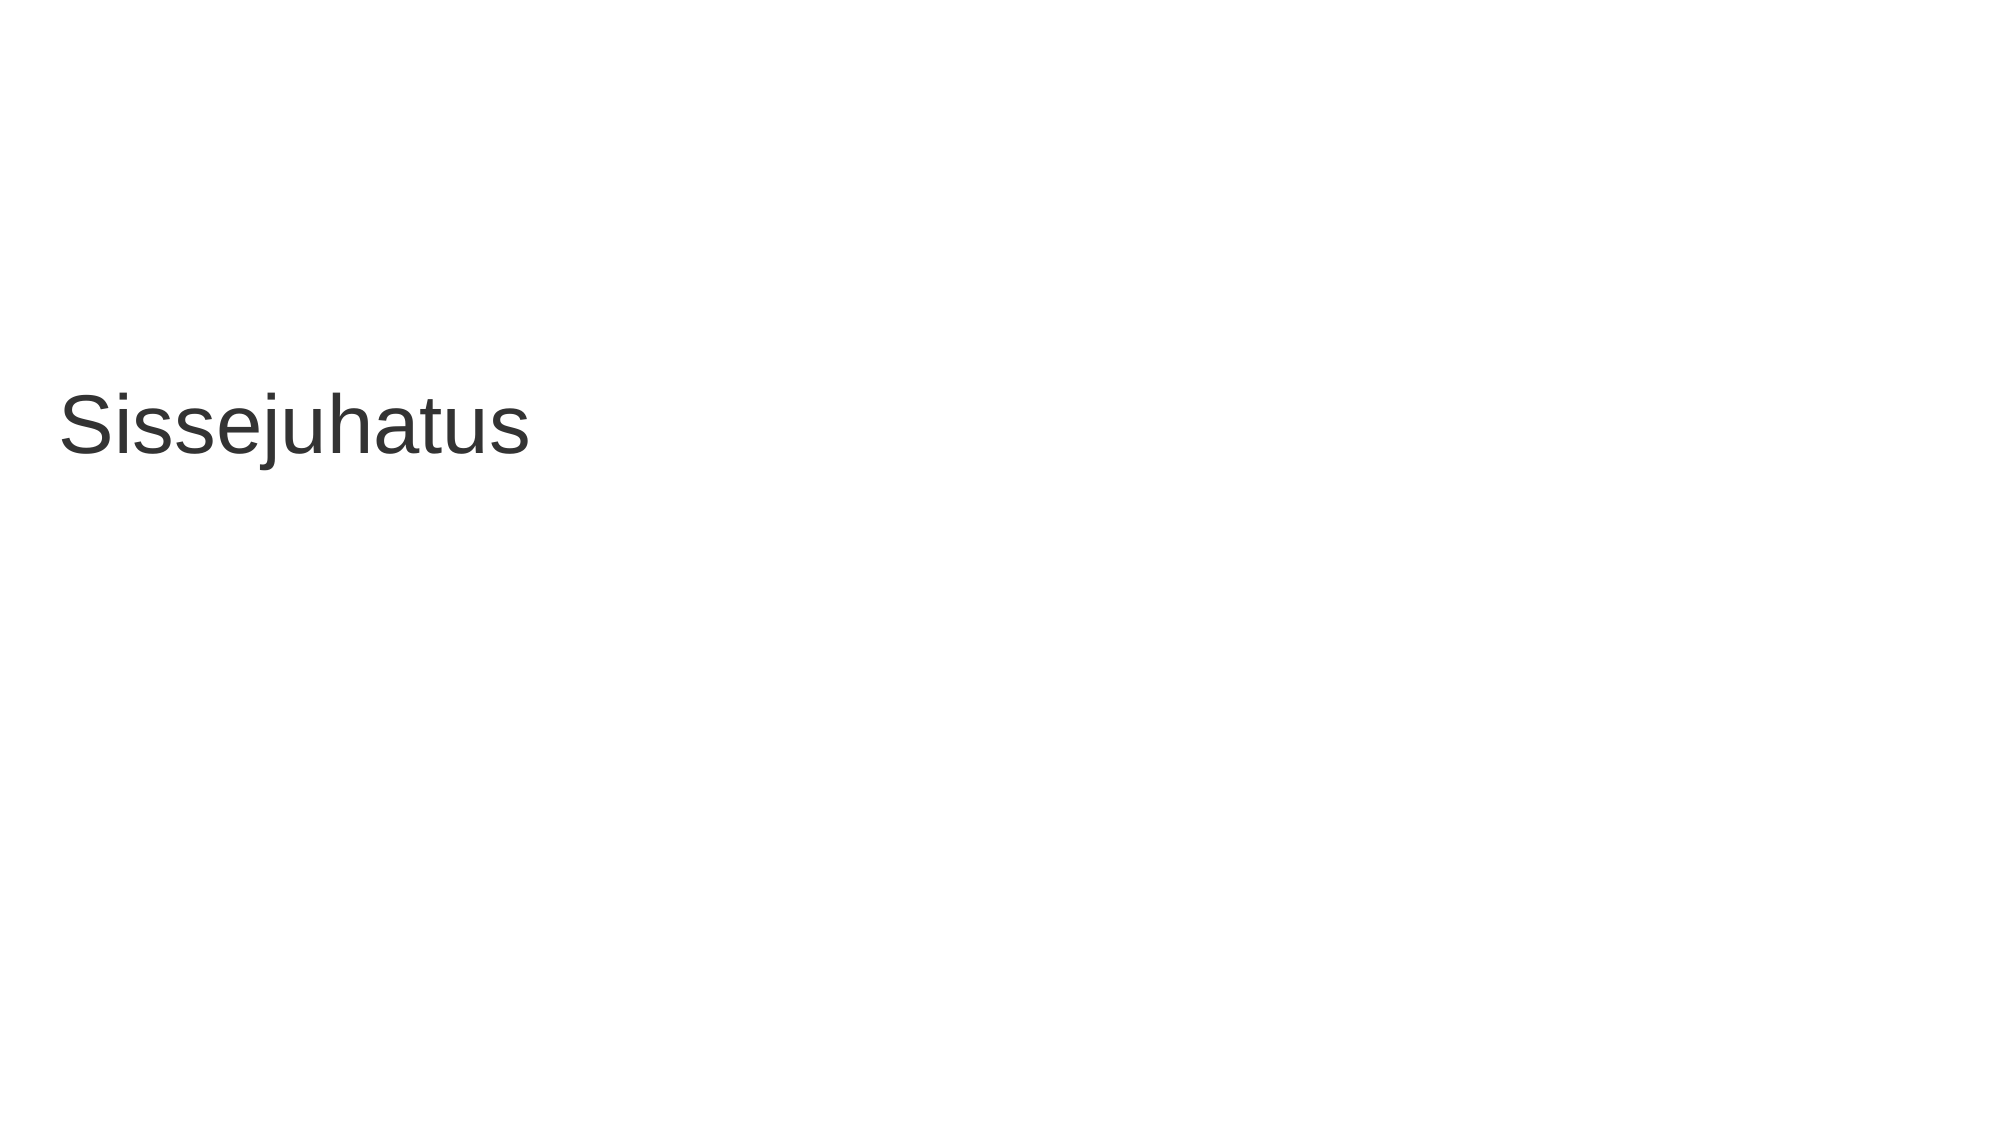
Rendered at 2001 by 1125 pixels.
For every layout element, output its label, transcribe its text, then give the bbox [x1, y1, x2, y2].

list Sissejuhatus [59, 370, 985, 696]
